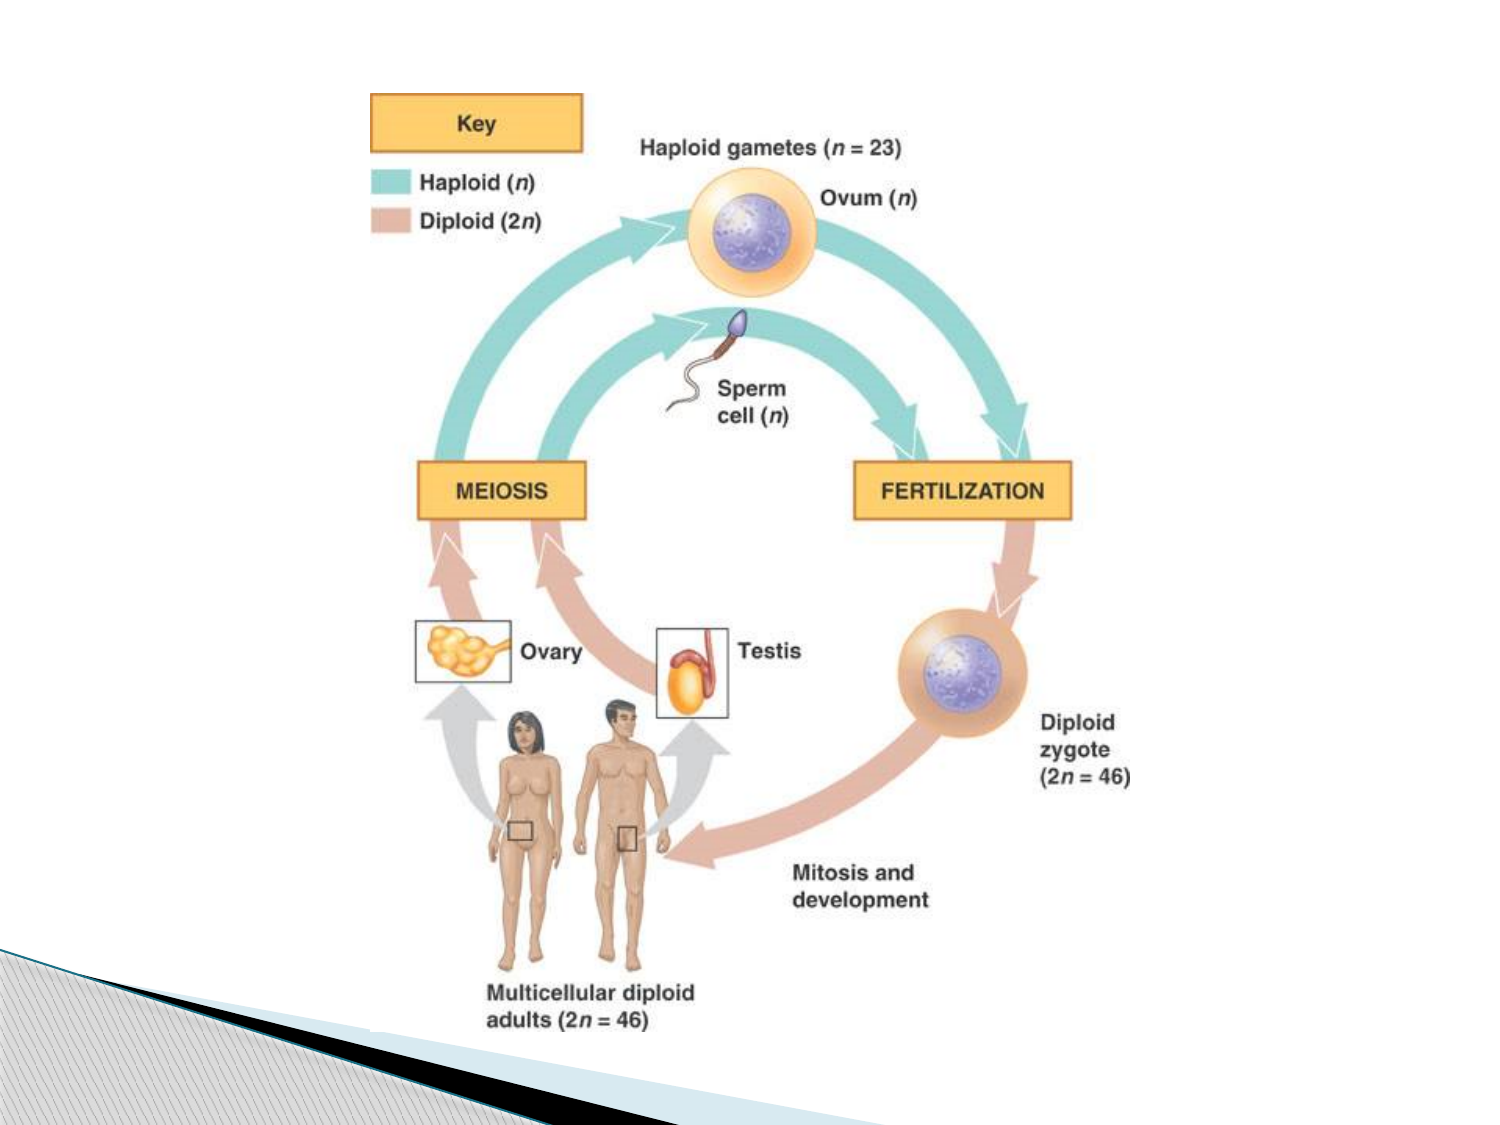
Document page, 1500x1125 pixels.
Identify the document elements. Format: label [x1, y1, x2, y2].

picture [370, 93, 1130, 1032]
